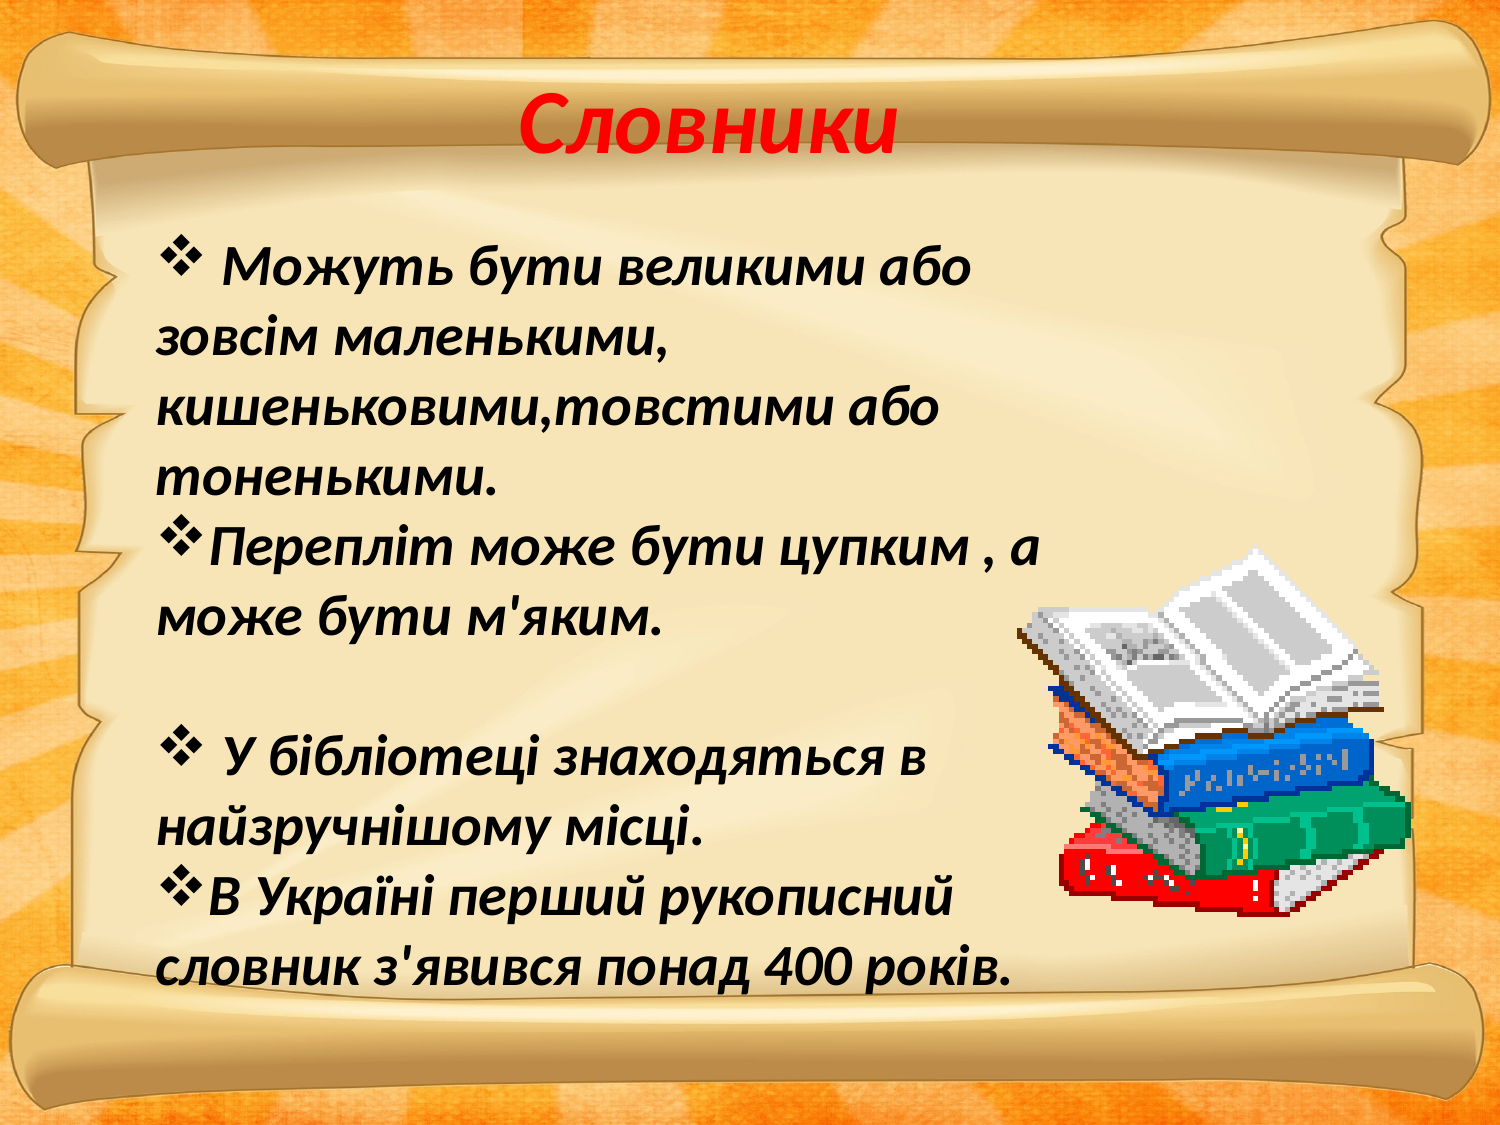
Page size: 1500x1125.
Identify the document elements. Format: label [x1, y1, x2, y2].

picture [995, 491, 1427, 923]
list [0, 0, 1500, 1125]
